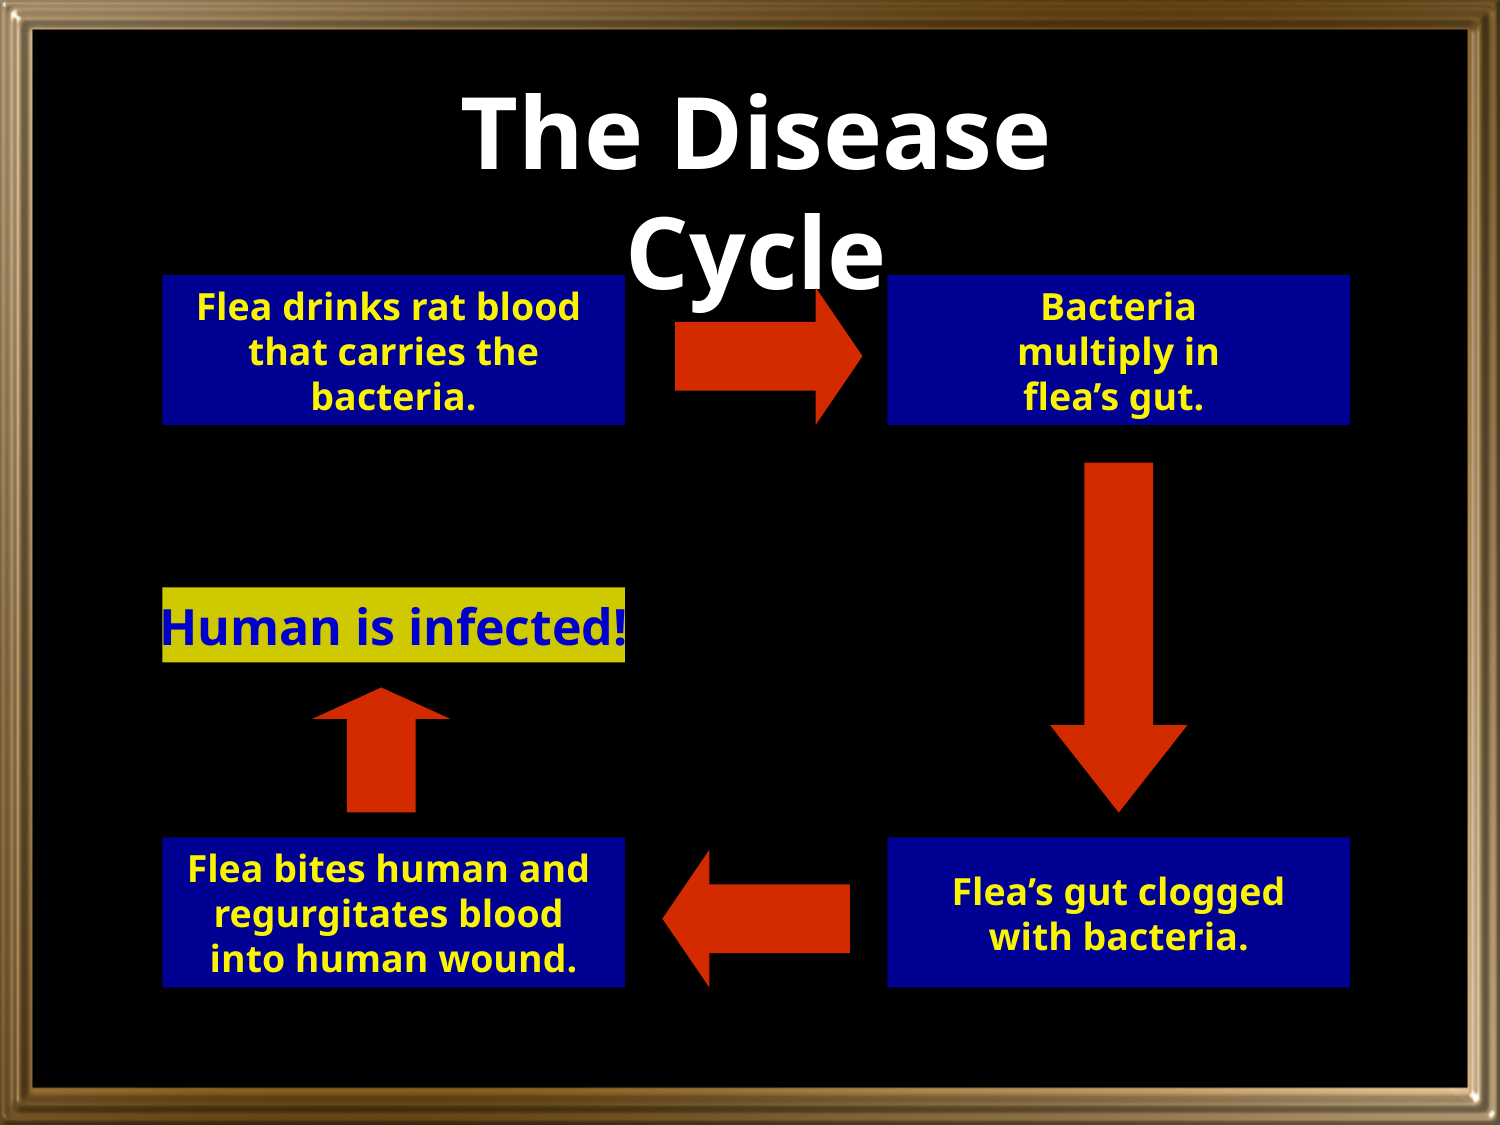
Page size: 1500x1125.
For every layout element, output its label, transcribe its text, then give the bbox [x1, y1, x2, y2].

text_box [1050, 462, 1188, 813]
text_box The Disease Cycle [337, 62, 1175, 318]
text_box Flea drinks rat blood that carries the bacteria. [162, 274, 625, 425]
text_box [662, 849, 850, 988]
picture [0, 0, 1500, 1125]
text_box Human is infected! [162, 587, 625, 663]
text_box Flea bites human and regurgitates blood into human wound. [162, 837, 625, 988]
text_box Bacteria multiply in flea’s gut. [887, 274, 1350, 425]
text_box [675, 287, 863, 425]
text_box [312, 687, 451, 813]
text_box Flea’s gut clogged with bacteria. [887, 837, 1350, 988]
